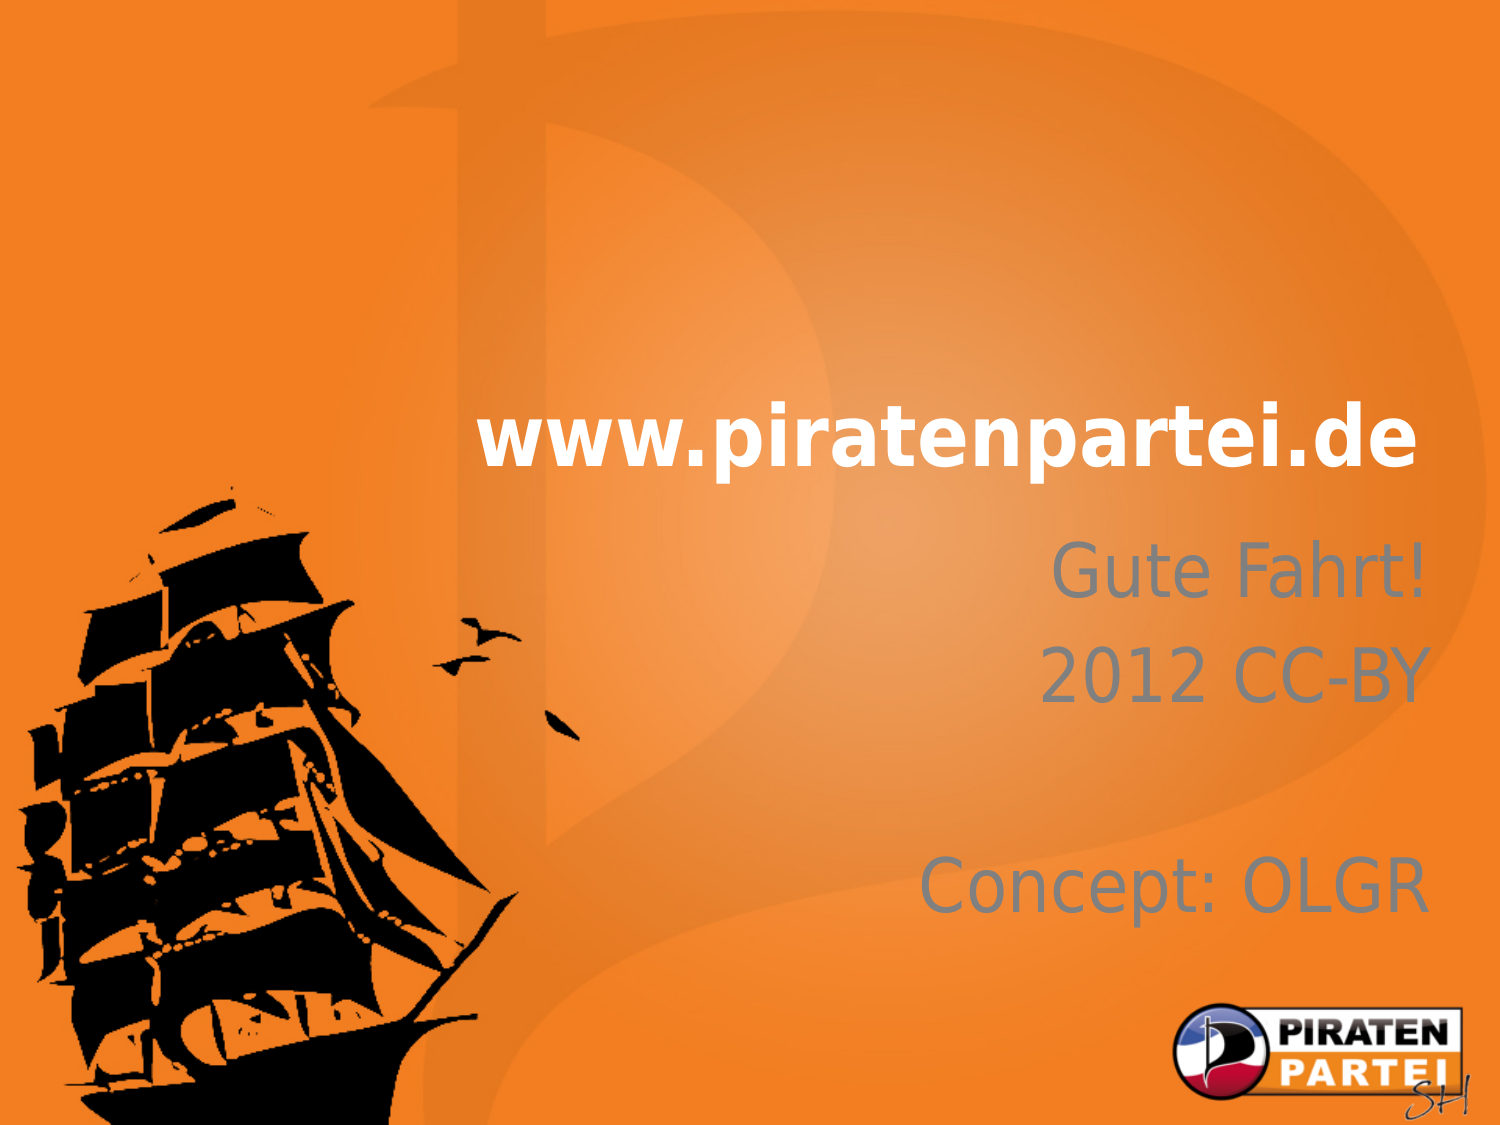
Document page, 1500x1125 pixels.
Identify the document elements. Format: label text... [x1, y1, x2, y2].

title www.piratenpartei.de [64, 373, 1436, 492]
picture [0, 0, 1500, 1125]
subtitle Gute Fahrt! 2012 CC-BY Concept: OLGR [608, 515, 1447, 965]
